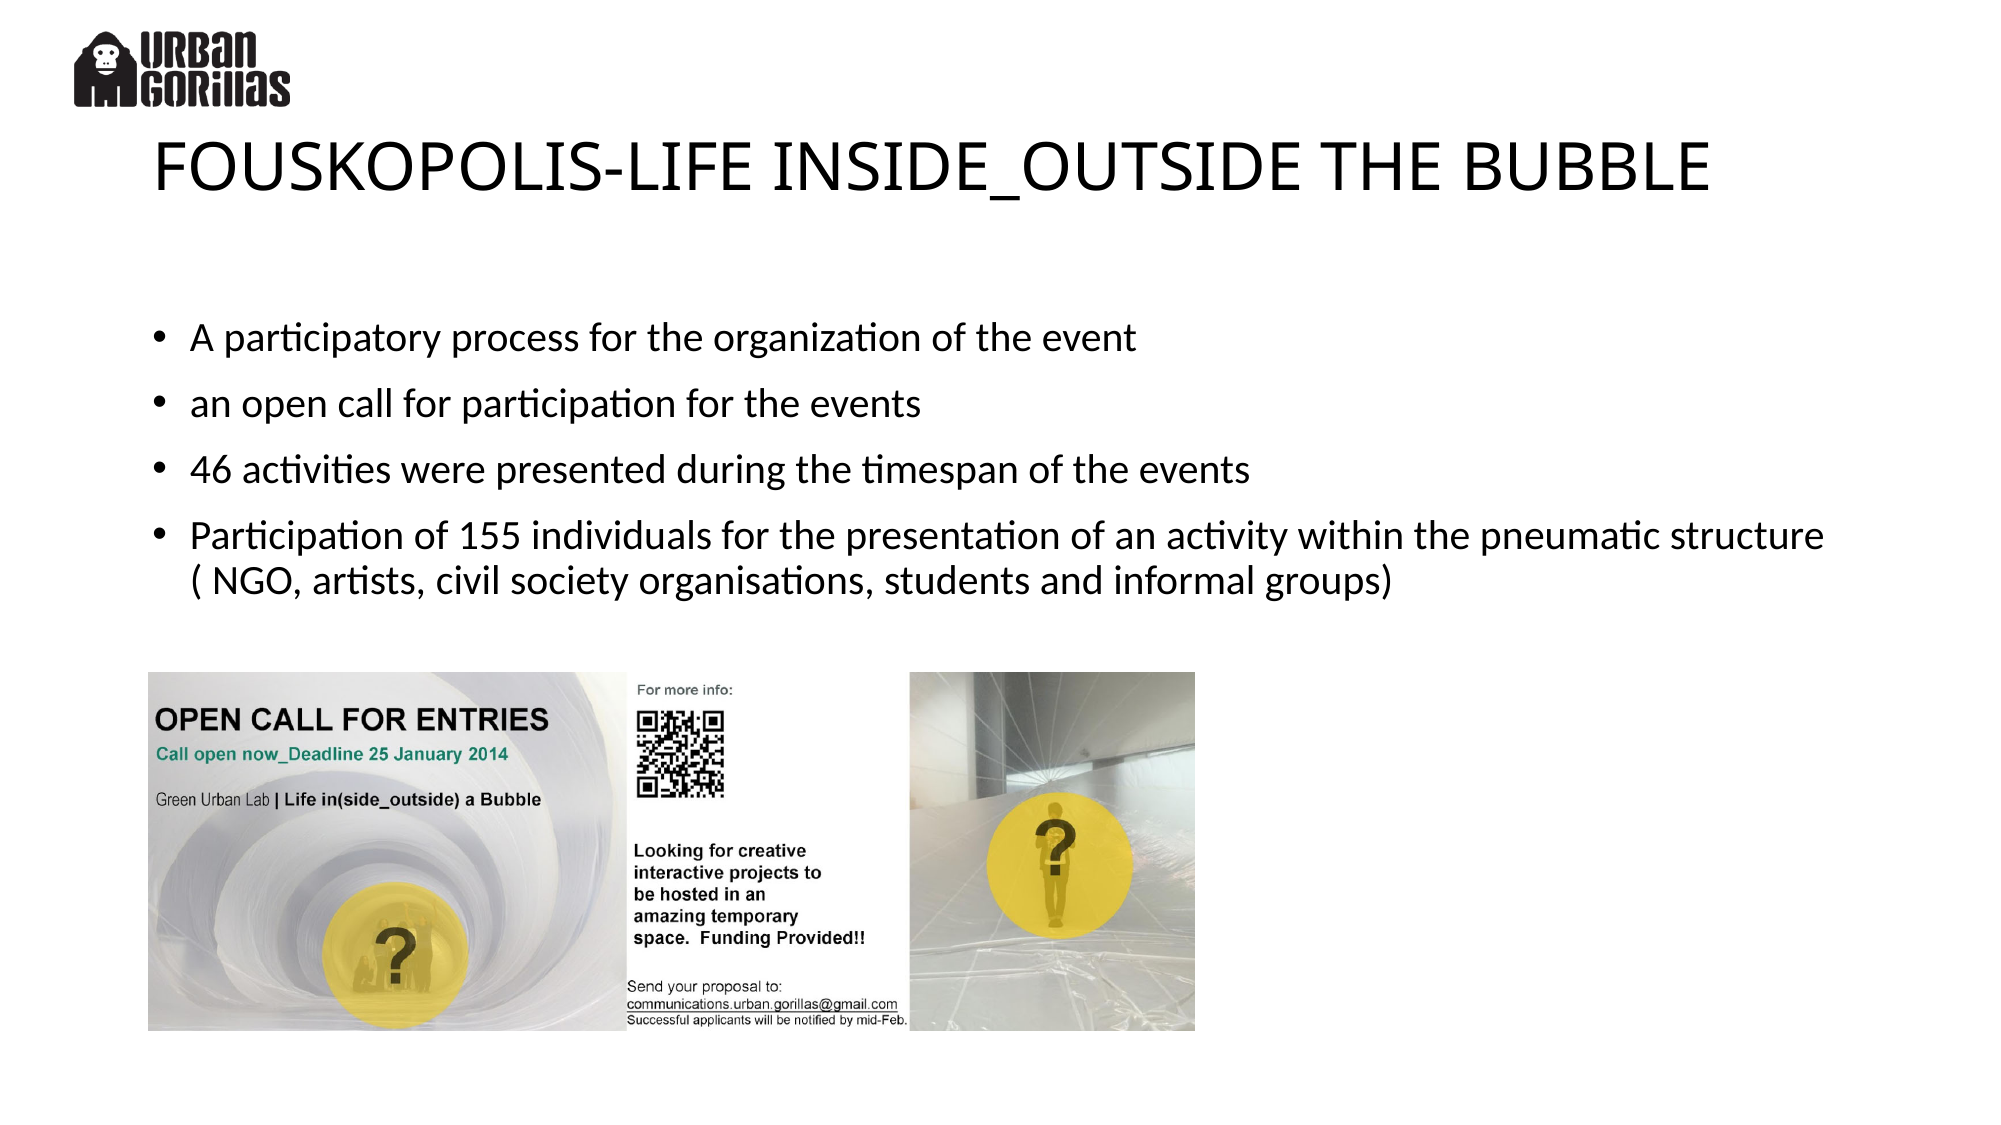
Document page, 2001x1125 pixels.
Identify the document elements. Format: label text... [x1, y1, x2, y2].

picture [148, 672, 1195, 1031]
picture [74, 31, 290, 107]
title FOUSKOPOLIS-LIFE INSIDE_OUTSIDE THE BUBBLE [137, 59, 1863, 278]
list A participatory process for the organization of the event an open call for participation for the events 46 activities were presented during the timespan of the events Participation of 155 individuals for the presentation of an activity within the pneumatic structure ( NGO, artists, civil society organisations, students and informal groups) [137, 308, 1863, 1014]
